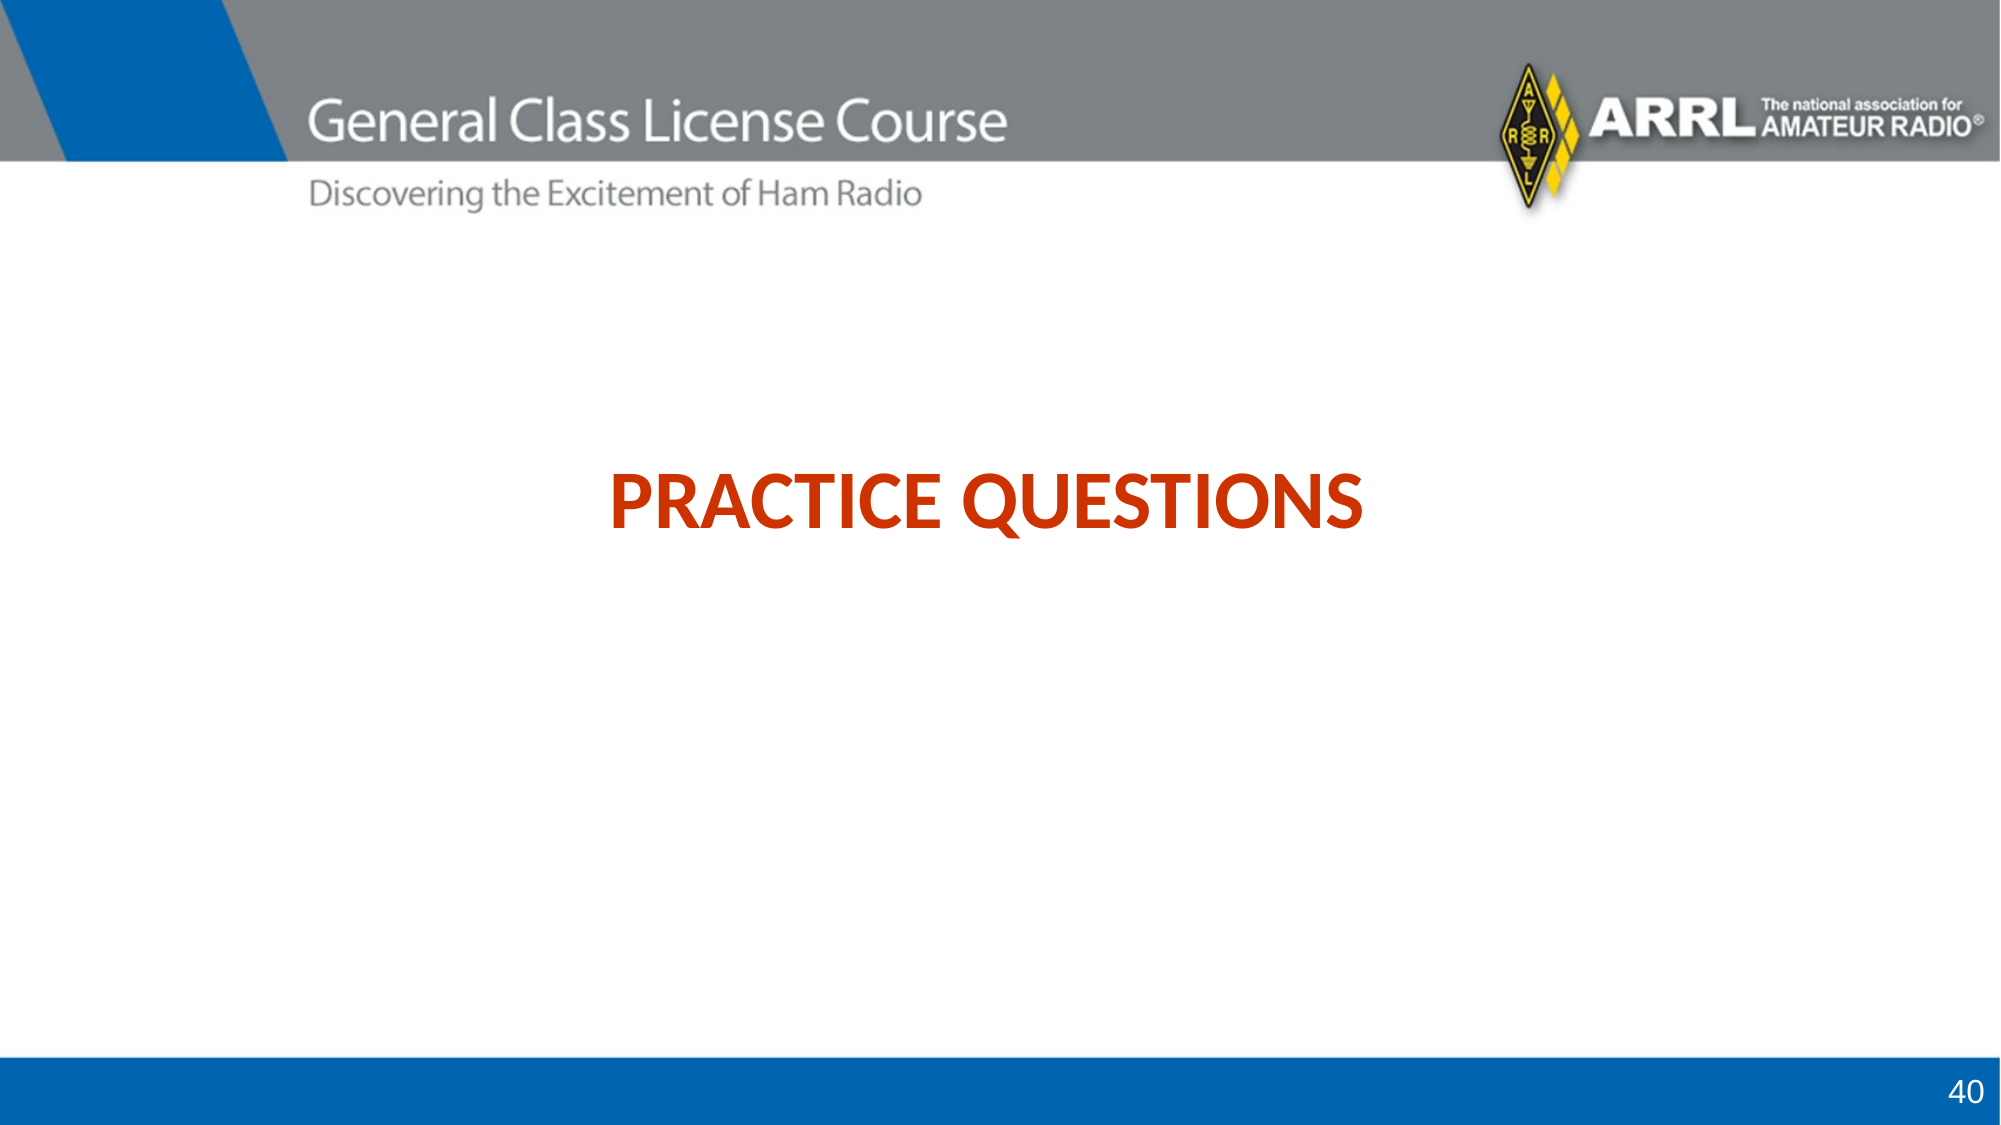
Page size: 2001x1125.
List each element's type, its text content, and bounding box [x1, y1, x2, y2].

picture [0, 0, 2001, 1125]
title PRACTICE QUESTIONS [87, 437, 1888, 625]
text_box 40 [1912, 1062, 2000, 1118]
